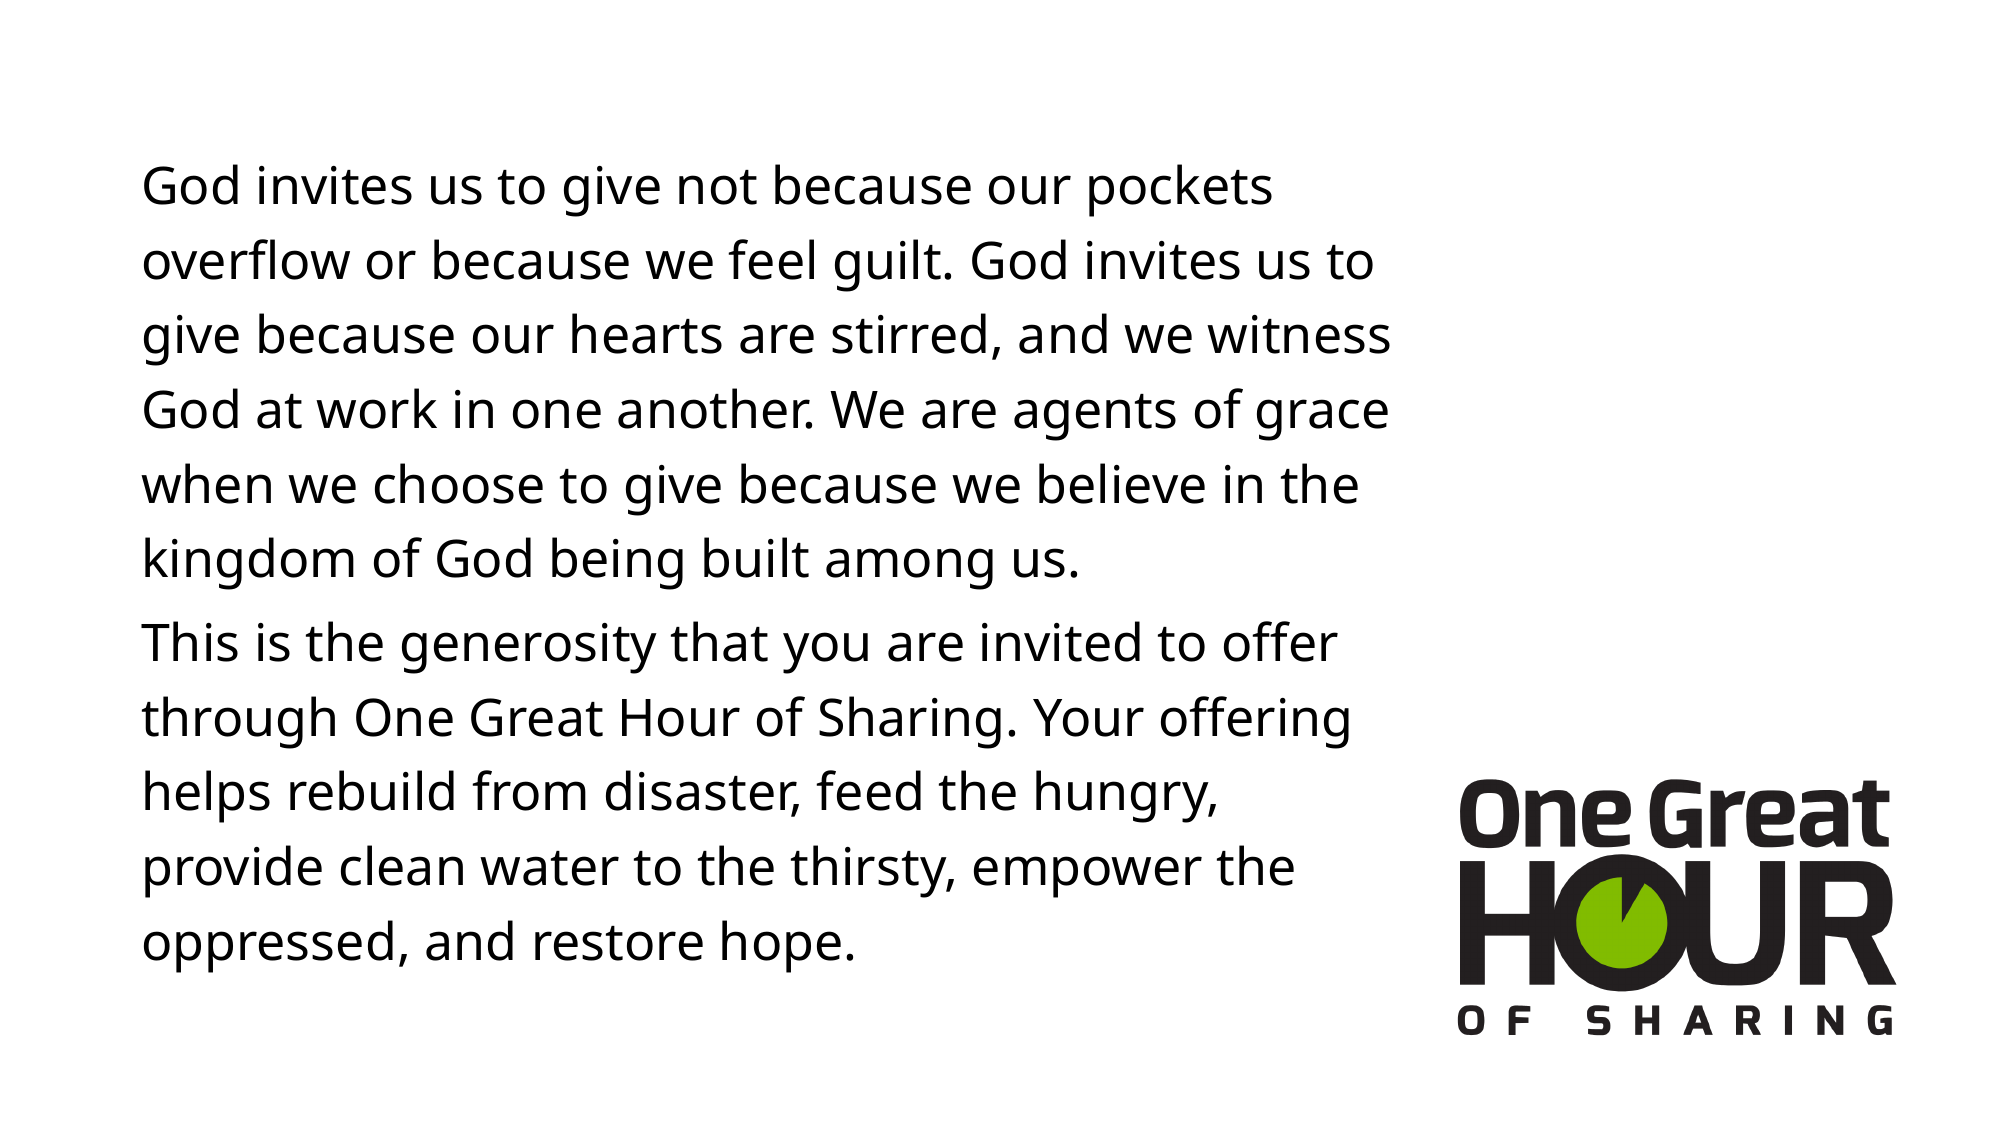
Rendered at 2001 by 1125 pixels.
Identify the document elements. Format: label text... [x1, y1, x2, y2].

picture [1445, 675, 1910, 1125]
list God invites us to give not because our pockets overflow or because we feel guilt. God invites us to give because our hearts are stirred, and we witness God at work in one another. We are agents of grace when we choose to give because we believe in the kingdom of God being built among us. This is the generosity that you are invited to offer through One Great Hour of Sharing. Your offering helps rebuild from disaster, feed the hungry, provide clean water to the thirsty, empower the oppressed, and restore hope. [125, 93, 1435, 1031]
